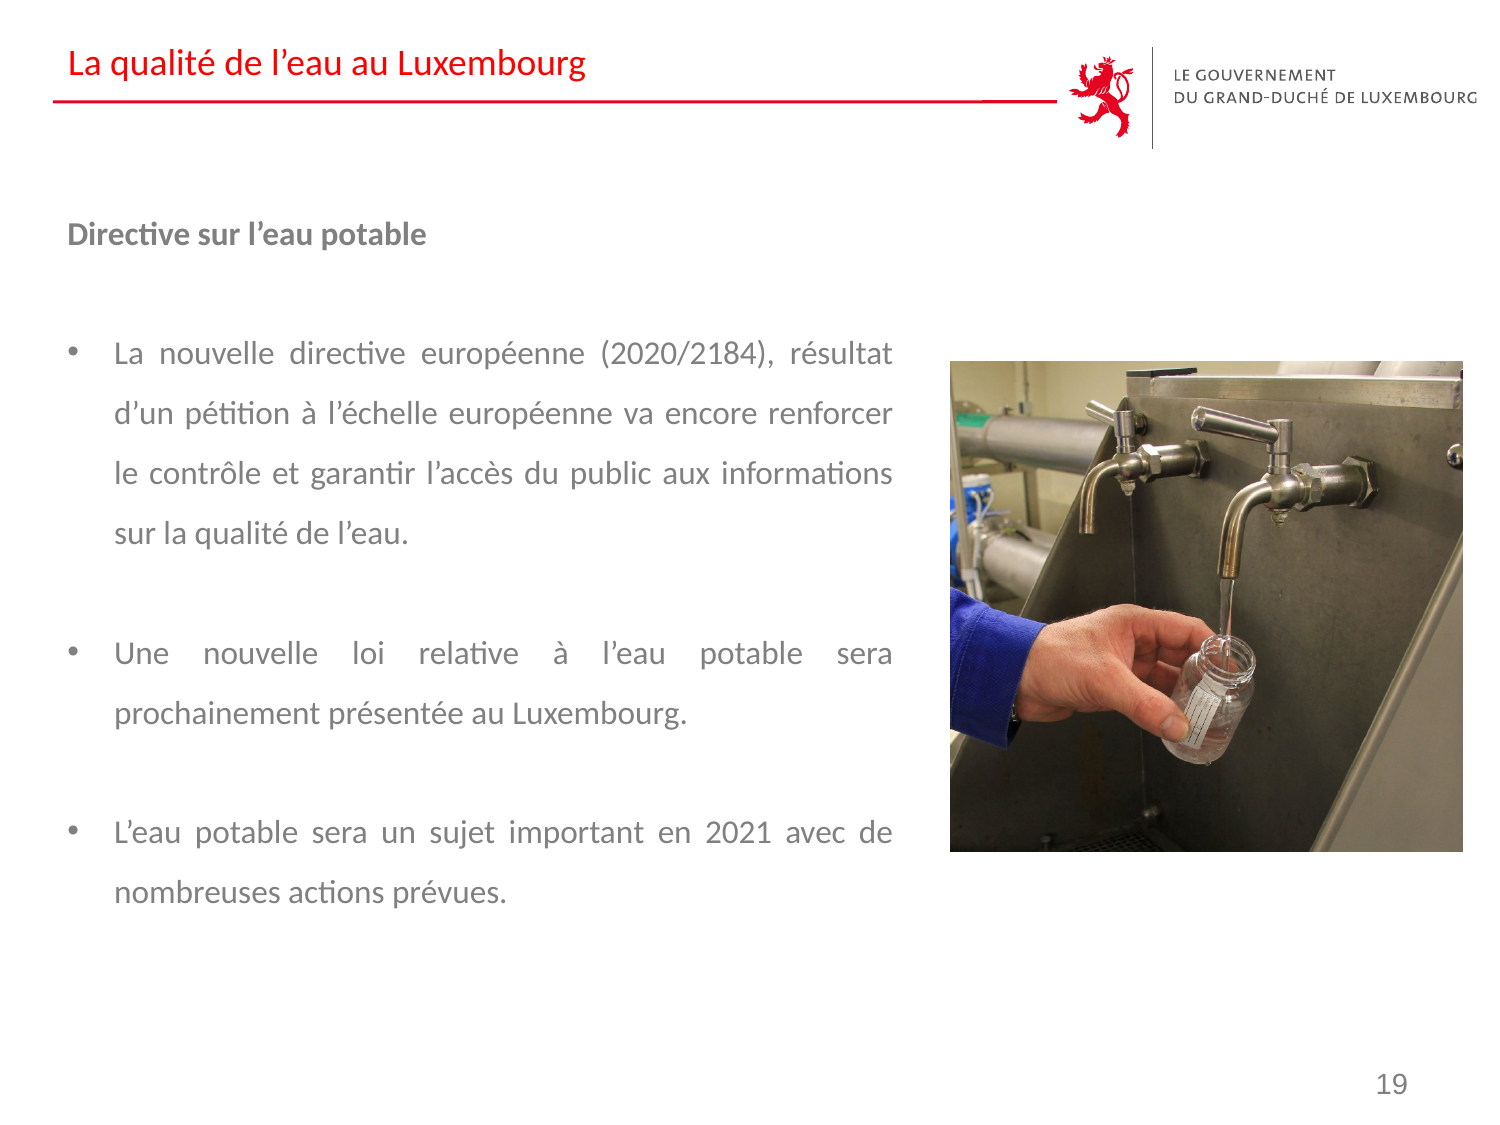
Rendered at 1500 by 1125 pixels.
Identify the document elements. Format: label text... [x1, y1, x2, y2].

title La qualité de l’eau au Luxembourg [52, 18, 1070, 103]
slide_number 19 [1316, 1022, 1424, 1107]
text_box Directive sur l’eau potable La nouvelle directive européenne (2020/2184), résultat d’un pétition à l’échelle européenne va encore renforcer le contrôle et garantir l’accès du public aux informations sur la qualité de l’eau. Une nouvelle loi relative à l’eau potable sera prochainement présentée au Luxembourg. L’eau potable sera un sujet important en 2021 avec de nombreuses actions prévues. [52, 184, 909, 978]
picture [950, 361, 1463, 853]
